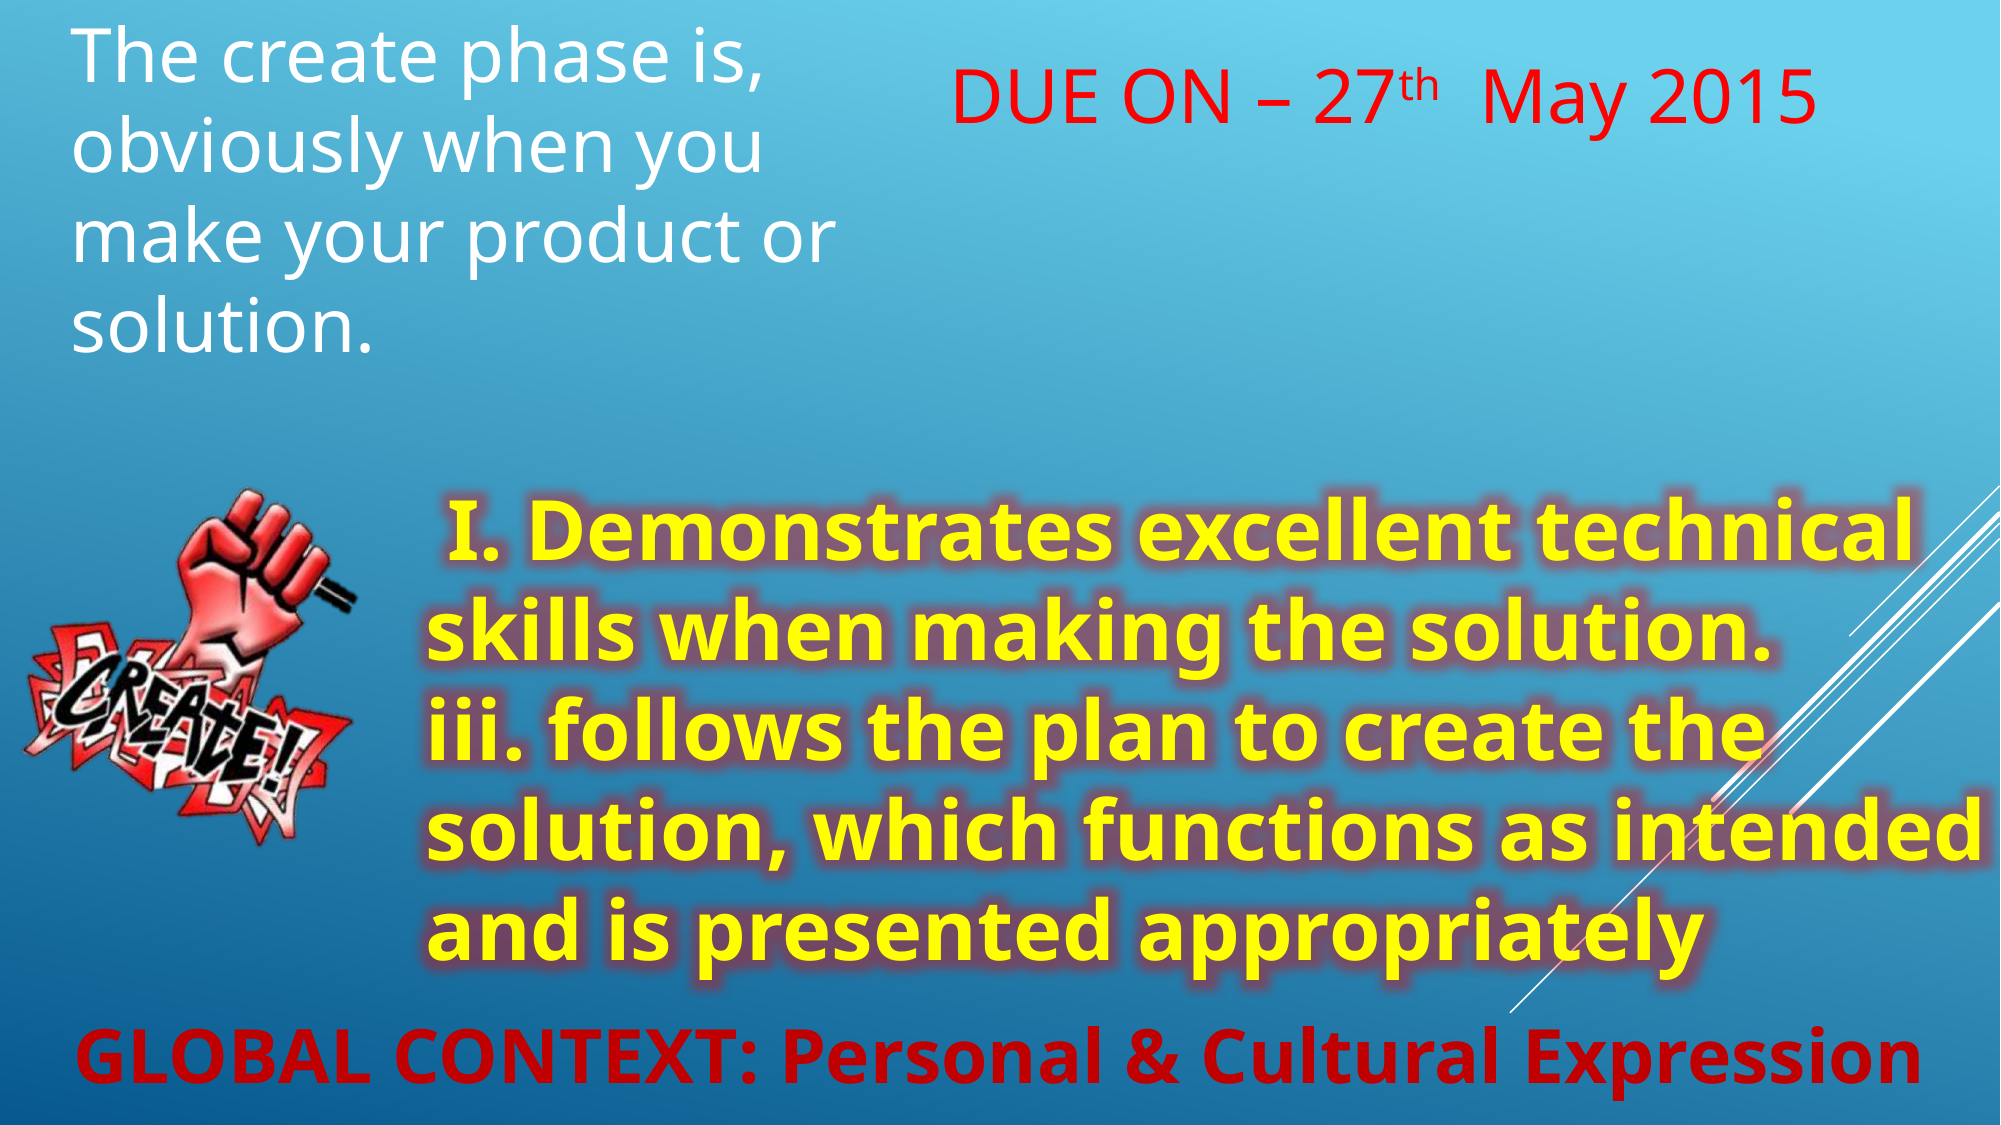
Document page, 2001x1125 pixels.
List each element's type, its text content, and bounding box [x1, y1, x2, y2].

text_box DUE ON – 27th May 2015 [805, 40, 1984, 146]
picture [0, 410, 441, 968]
text_box I. Demonstrates excellent technical skills when making the solution. iii. follows the plan to create the solution, which functions as intended and is presented appropriately [411, 469, 2000, 985]
text_box GLOBAL CONTEXT: Personal & Cultural Expression [0, 1001, 2000, 1107]
text_box The create phase is, obviously when you make your product or solution. [55, 0, 901, 454]
